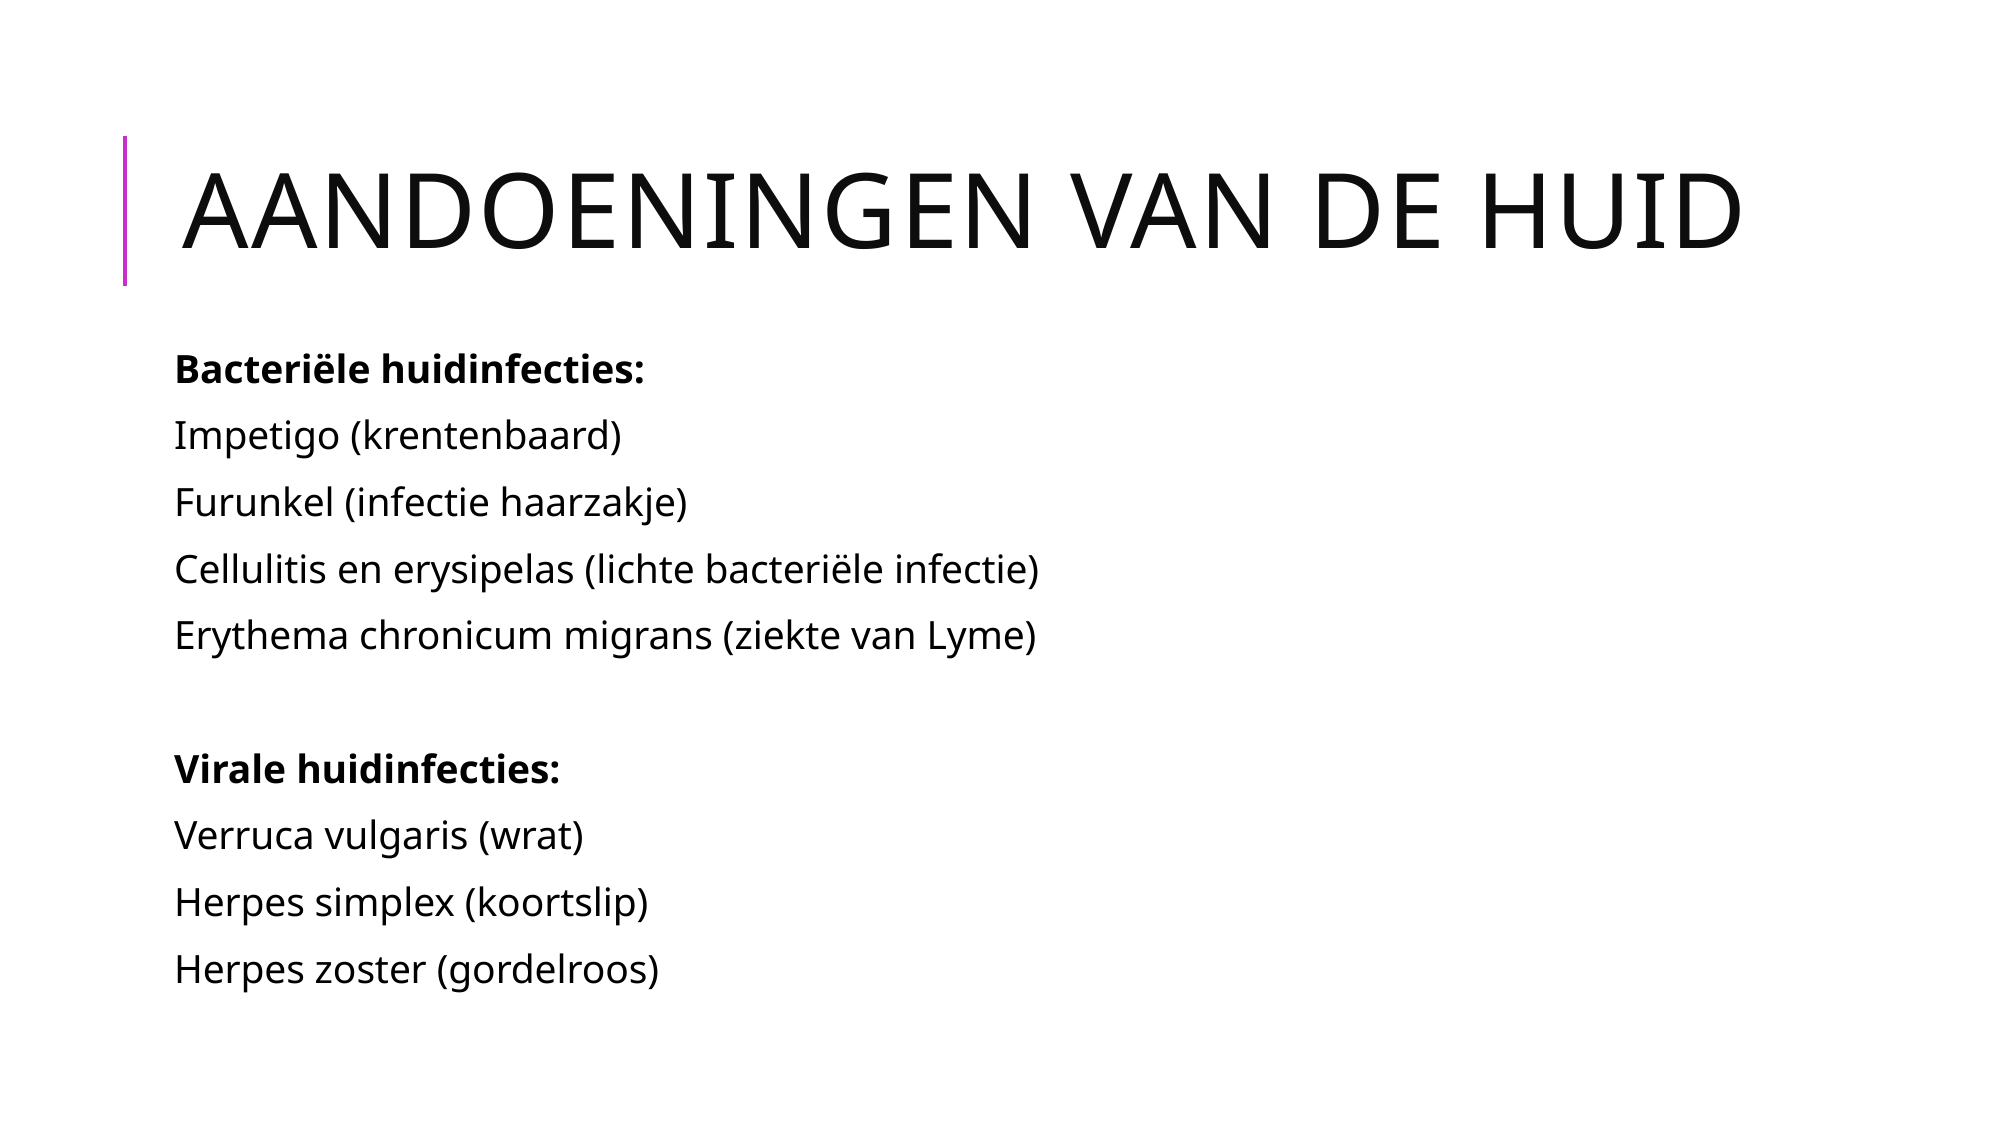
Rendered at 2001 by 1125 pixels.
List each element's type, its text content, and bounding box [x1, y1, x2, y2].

list Bacteriële huidinfecties: Impetigo (krentenbaard) Furunkel (infectie haarzakje) Cellulitis en erysipelas (lichte bacteriële infectie) Erythema chronicum migrans (ziekte van Lyme) Virale huidinfecties: Verruca vulgaris (wrat) Herpes simplex (koortslip) Herpes zoster (gordelroos) [166, 341, 1518, 1002]
title Aandoeningen van de huid [168, 96, 1885, 342]
